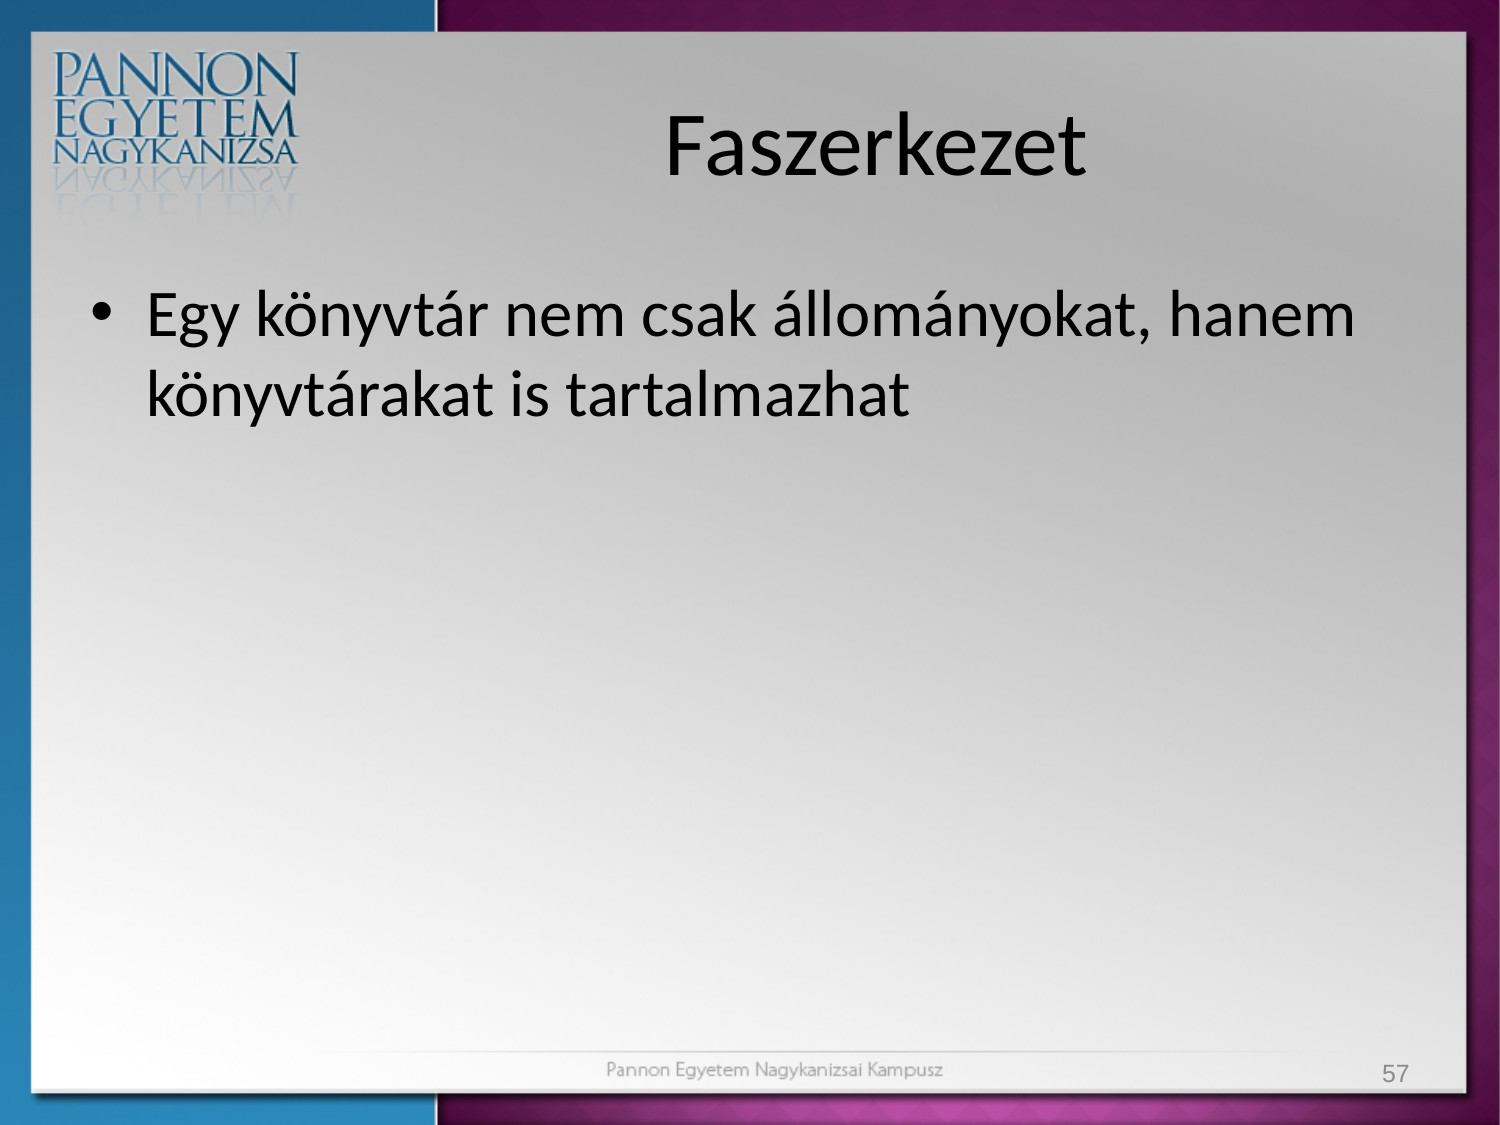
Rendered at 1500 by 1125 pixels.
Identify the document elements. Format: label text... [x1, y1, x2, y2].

slide_number 57 [1074, 1042, 1425, 1103]
list Egy könyvtár nem csak állományokat, hanem könyvtárakat is tartalmazhat [75, 262, 1425, 1038]
title Faszerkezet [328, 45, 1425, 233]
picture [0, 0, 1500, 1125]
